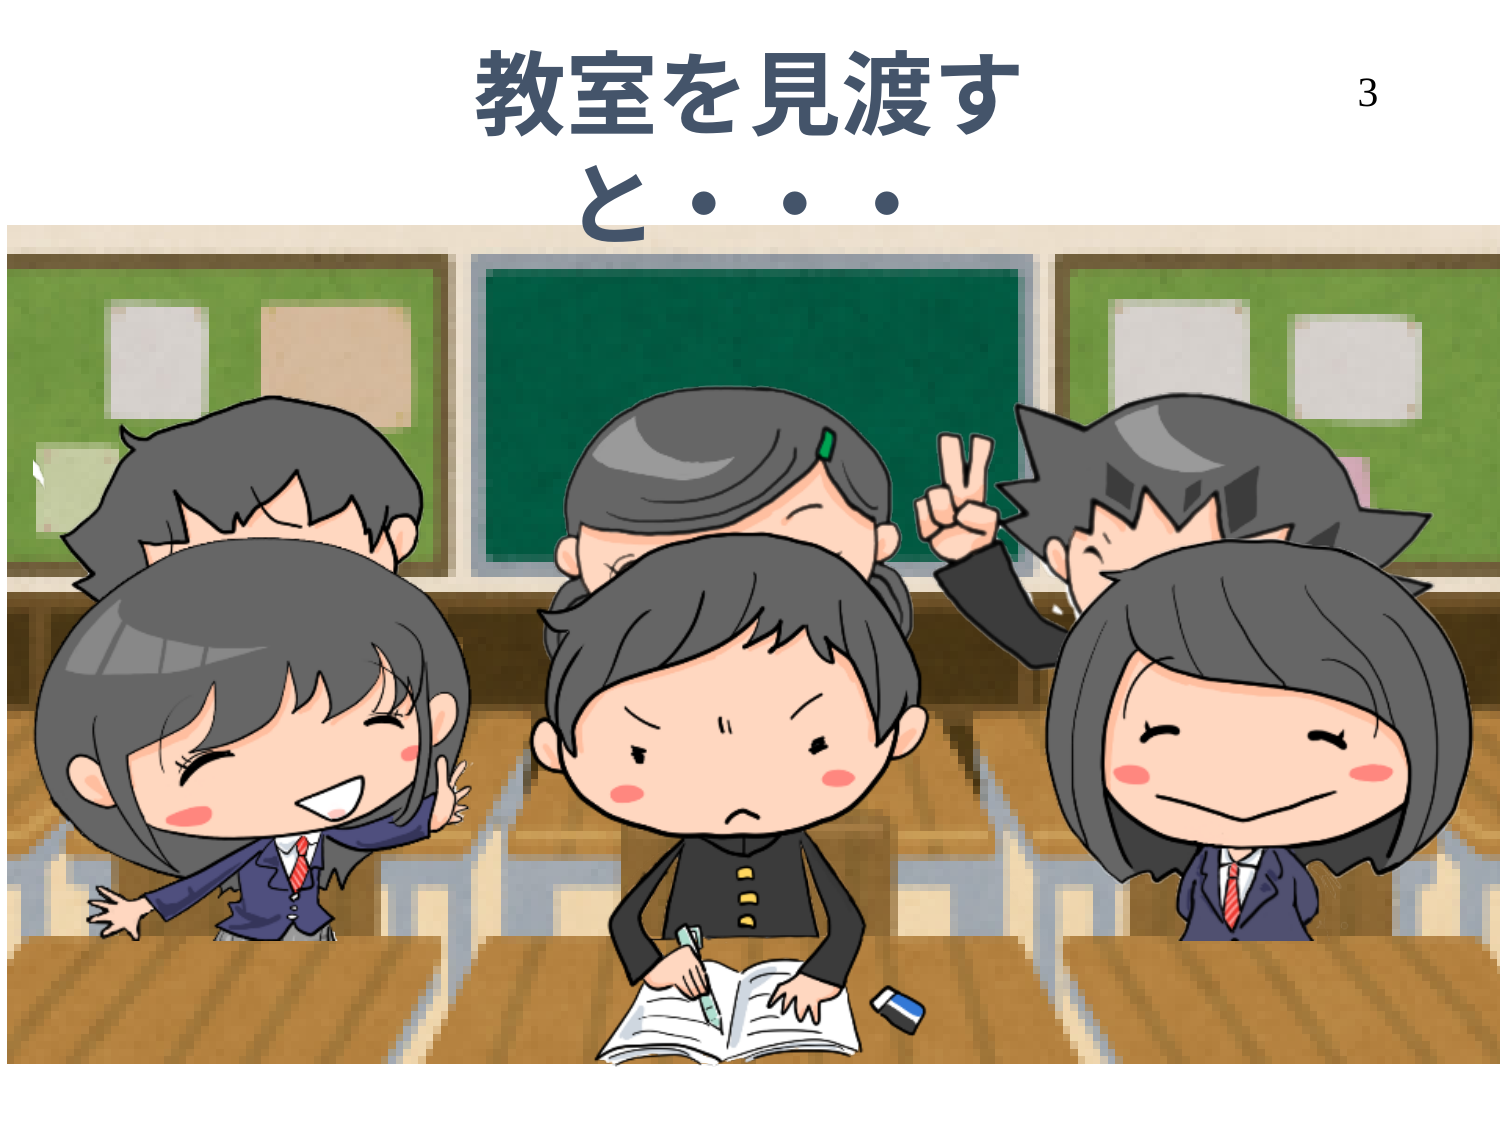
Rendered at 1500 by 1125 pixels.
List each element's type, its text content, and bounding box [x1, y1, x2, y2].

slide_number 3 [1188, 59, 1394, 120]
picture [0, 225, 1500, 1073]
text_box 教室を見渡すと・・・ [311, 29, 1188, 225]
